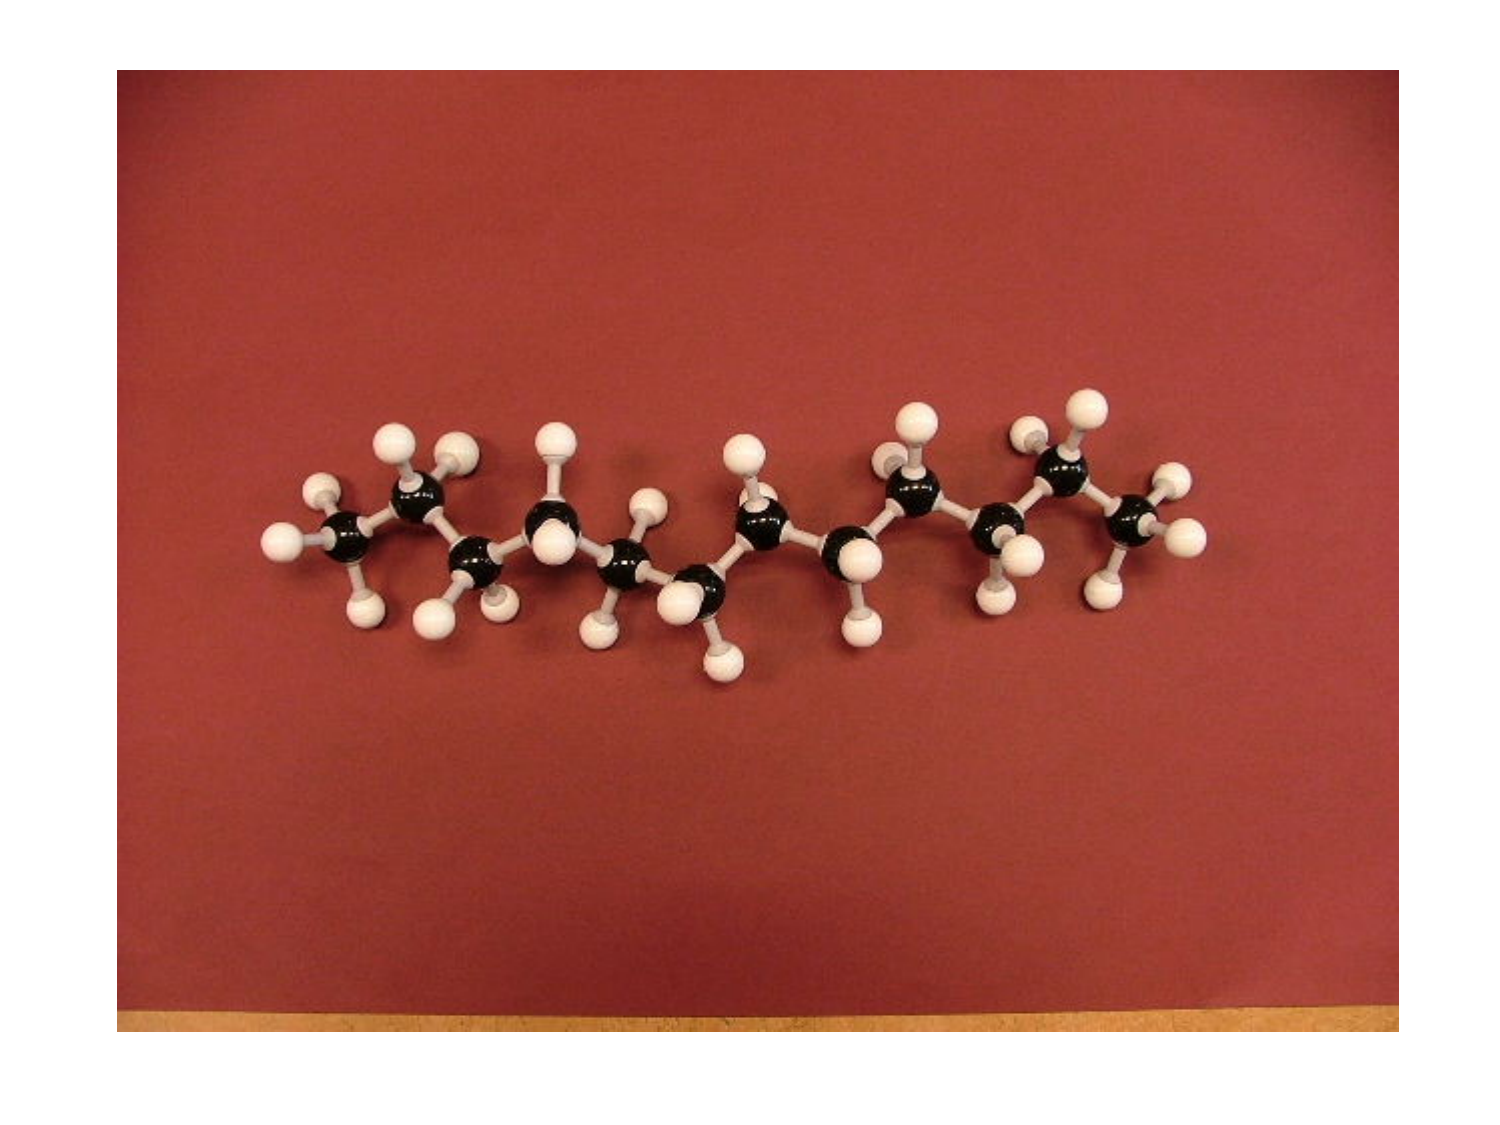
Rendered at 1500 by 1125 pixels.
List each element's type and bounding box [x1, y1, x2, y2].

list [116, 70, 1399, 1032]
